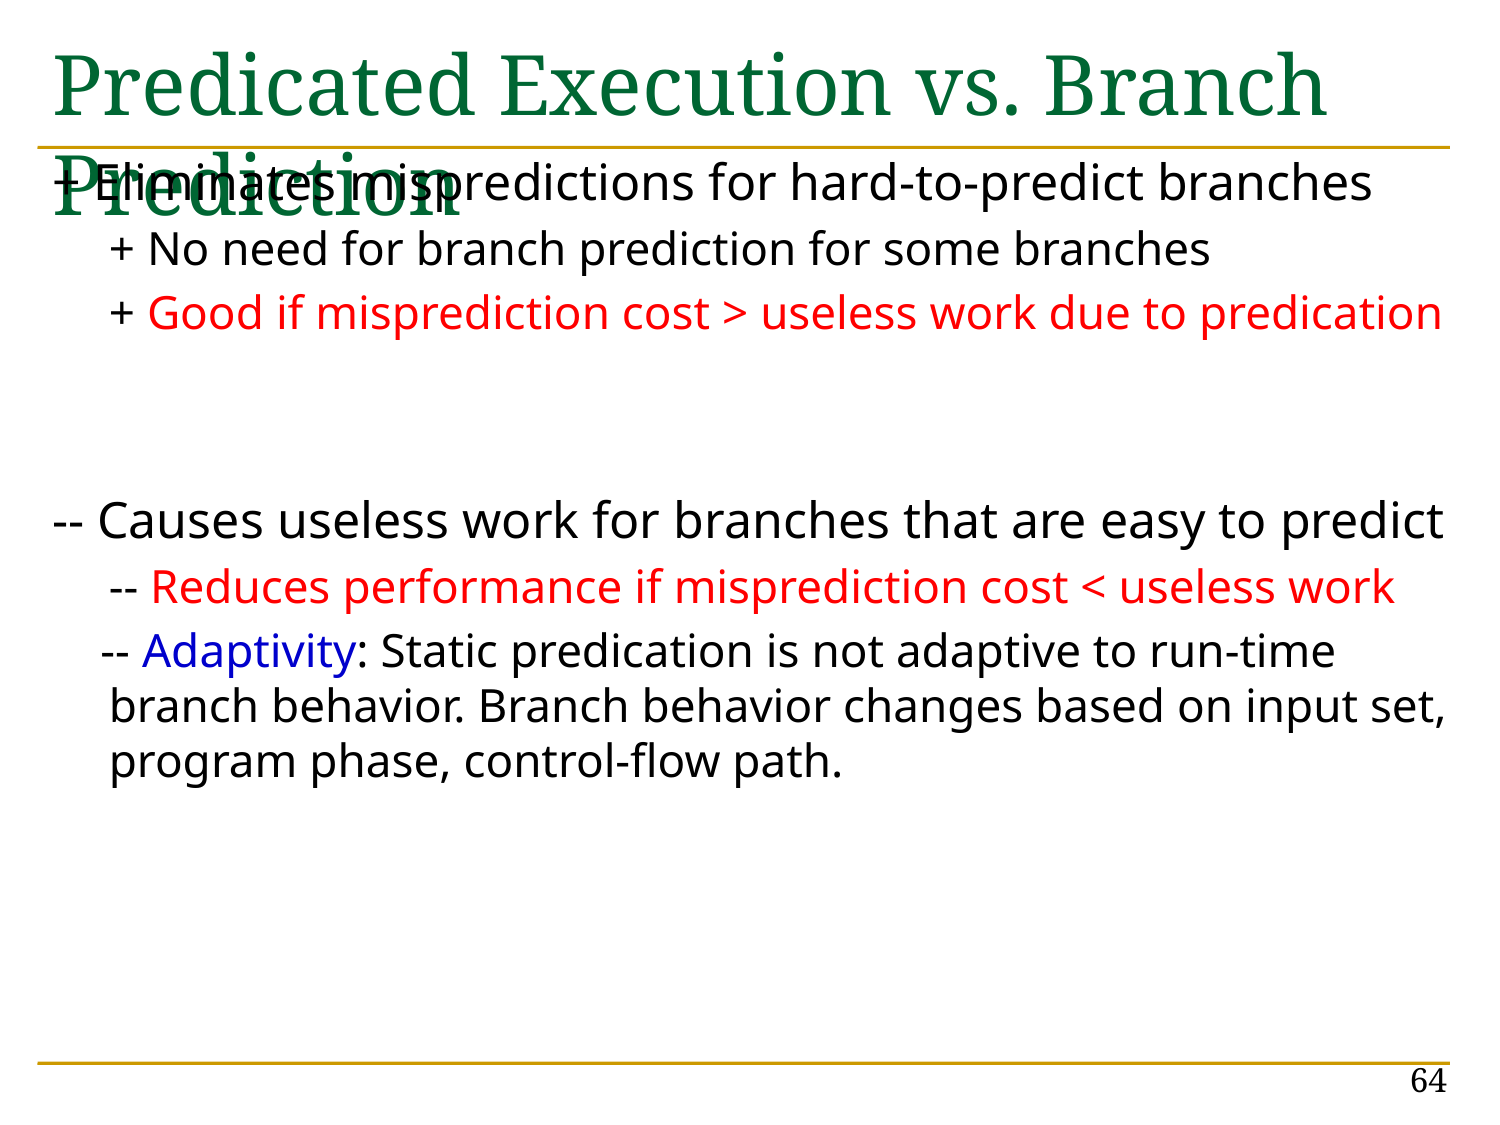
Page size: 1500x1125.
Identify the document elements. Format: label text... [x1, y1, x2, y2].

list + Eliminates mispredictions for hard-to-predict branches + No need for branch prediction for some branches + Good if misprediction cost > useless work due to predication -- Causes useless work for branches that are easy to predict -- Reduces performance if misprediction cost < useless work -- Adaptivity: Static predication is not adaptive to run-time branch behavior. Branch behavior changes based on input set, program phase, control-flow path. [37, 142, 1500, 995]
title Predicated Execution vs. Branch Prediction [37, 24, 1500, 142]
slide_number 64 [1111, 1036, 1462, 1112]
